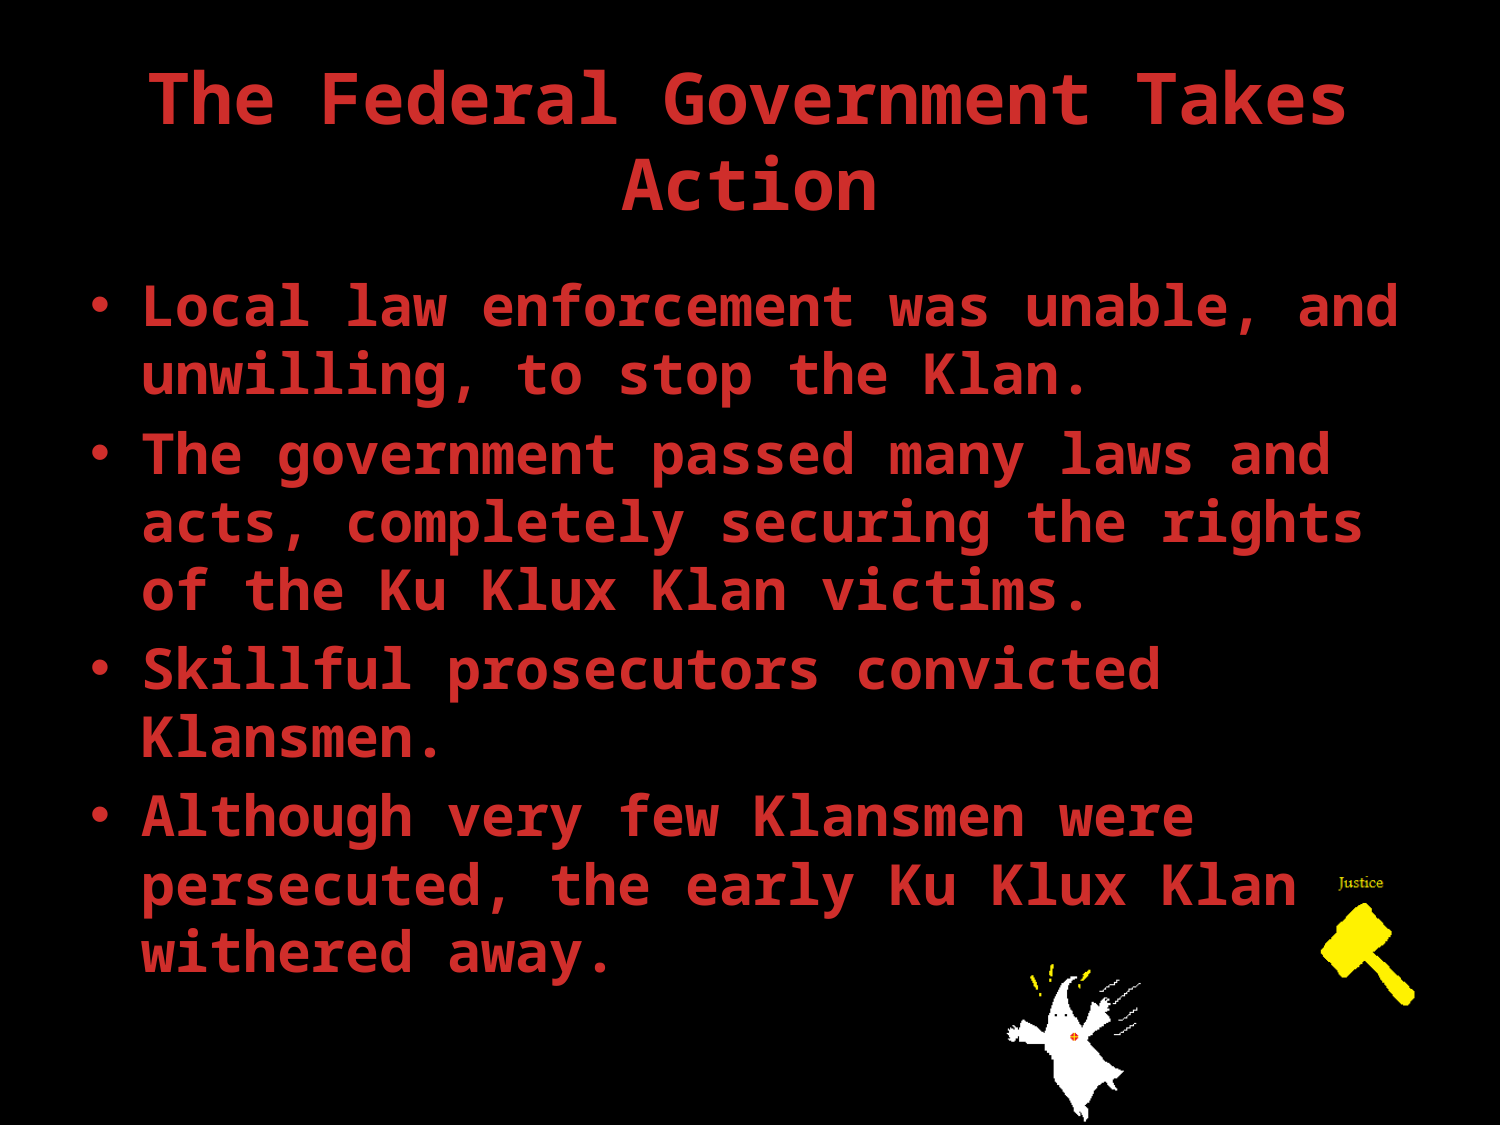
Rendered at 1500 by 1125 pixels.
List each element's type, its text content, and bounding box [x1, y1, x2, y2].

picture [1299, 874, 1427, 1019]
list Local law enforcement was unable, and unwilling, to stop the Klan. The government passed many laws and acts, completely securing the rights of the Ku Klux Klan victims. Skillful prosecutors convicted Klansmen. Although very few Klansmen were persecuted, the early Ku Klux Klan withered away. [75, 262, 1425, 1005]
title The Federal Government Takes Action [75, 45, 1425, 233]
picture [999, 962, 1143, 1125]
